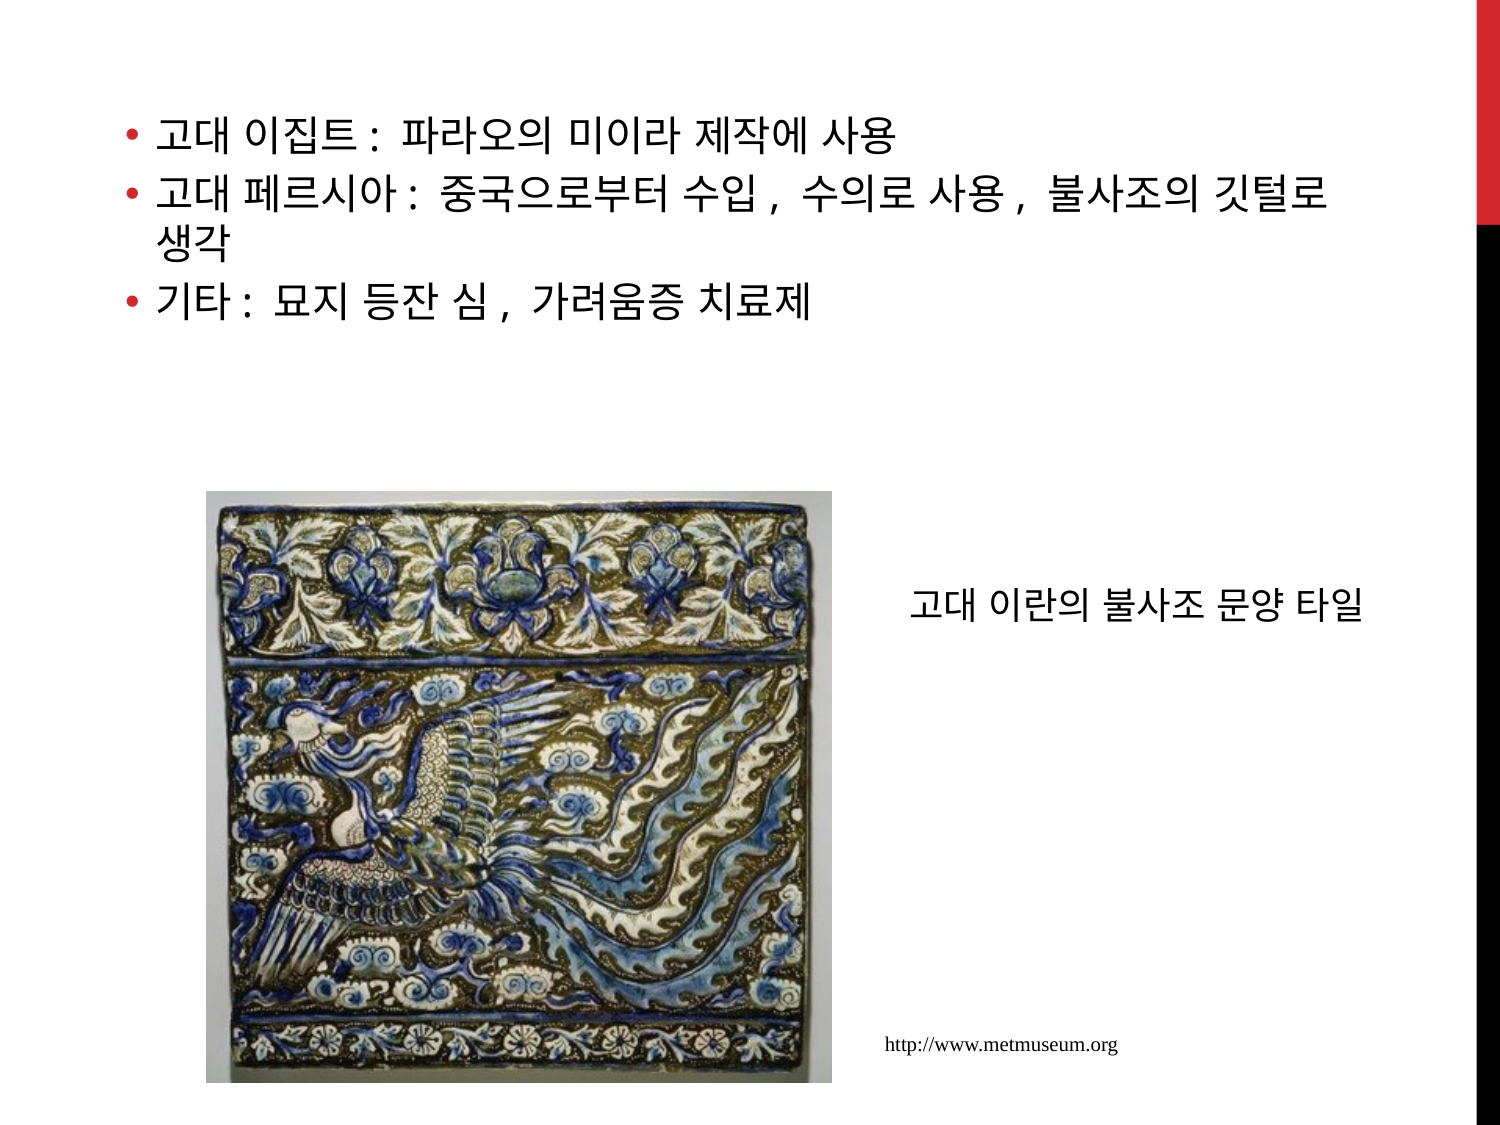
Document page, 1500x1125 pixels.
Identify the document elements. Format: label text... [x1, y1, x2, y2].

text_box http://www.metmuseum.org [870, 1023, 1134, 1063]
picture [206, 491, 833, 1083]
text_box 고대 이란의 불사조 문양 타일 [894, 574, 1381, 634]
list 고대 이집트: 파라오의 미이라 제작에 사용 고대 페르시아: 중국으로부터 수입, 수의로 사용, 불사조의 깃털로 생각 기타: 묘지 등잔 심, 가려움증 치료제 [64, 101, 1412, 575]
